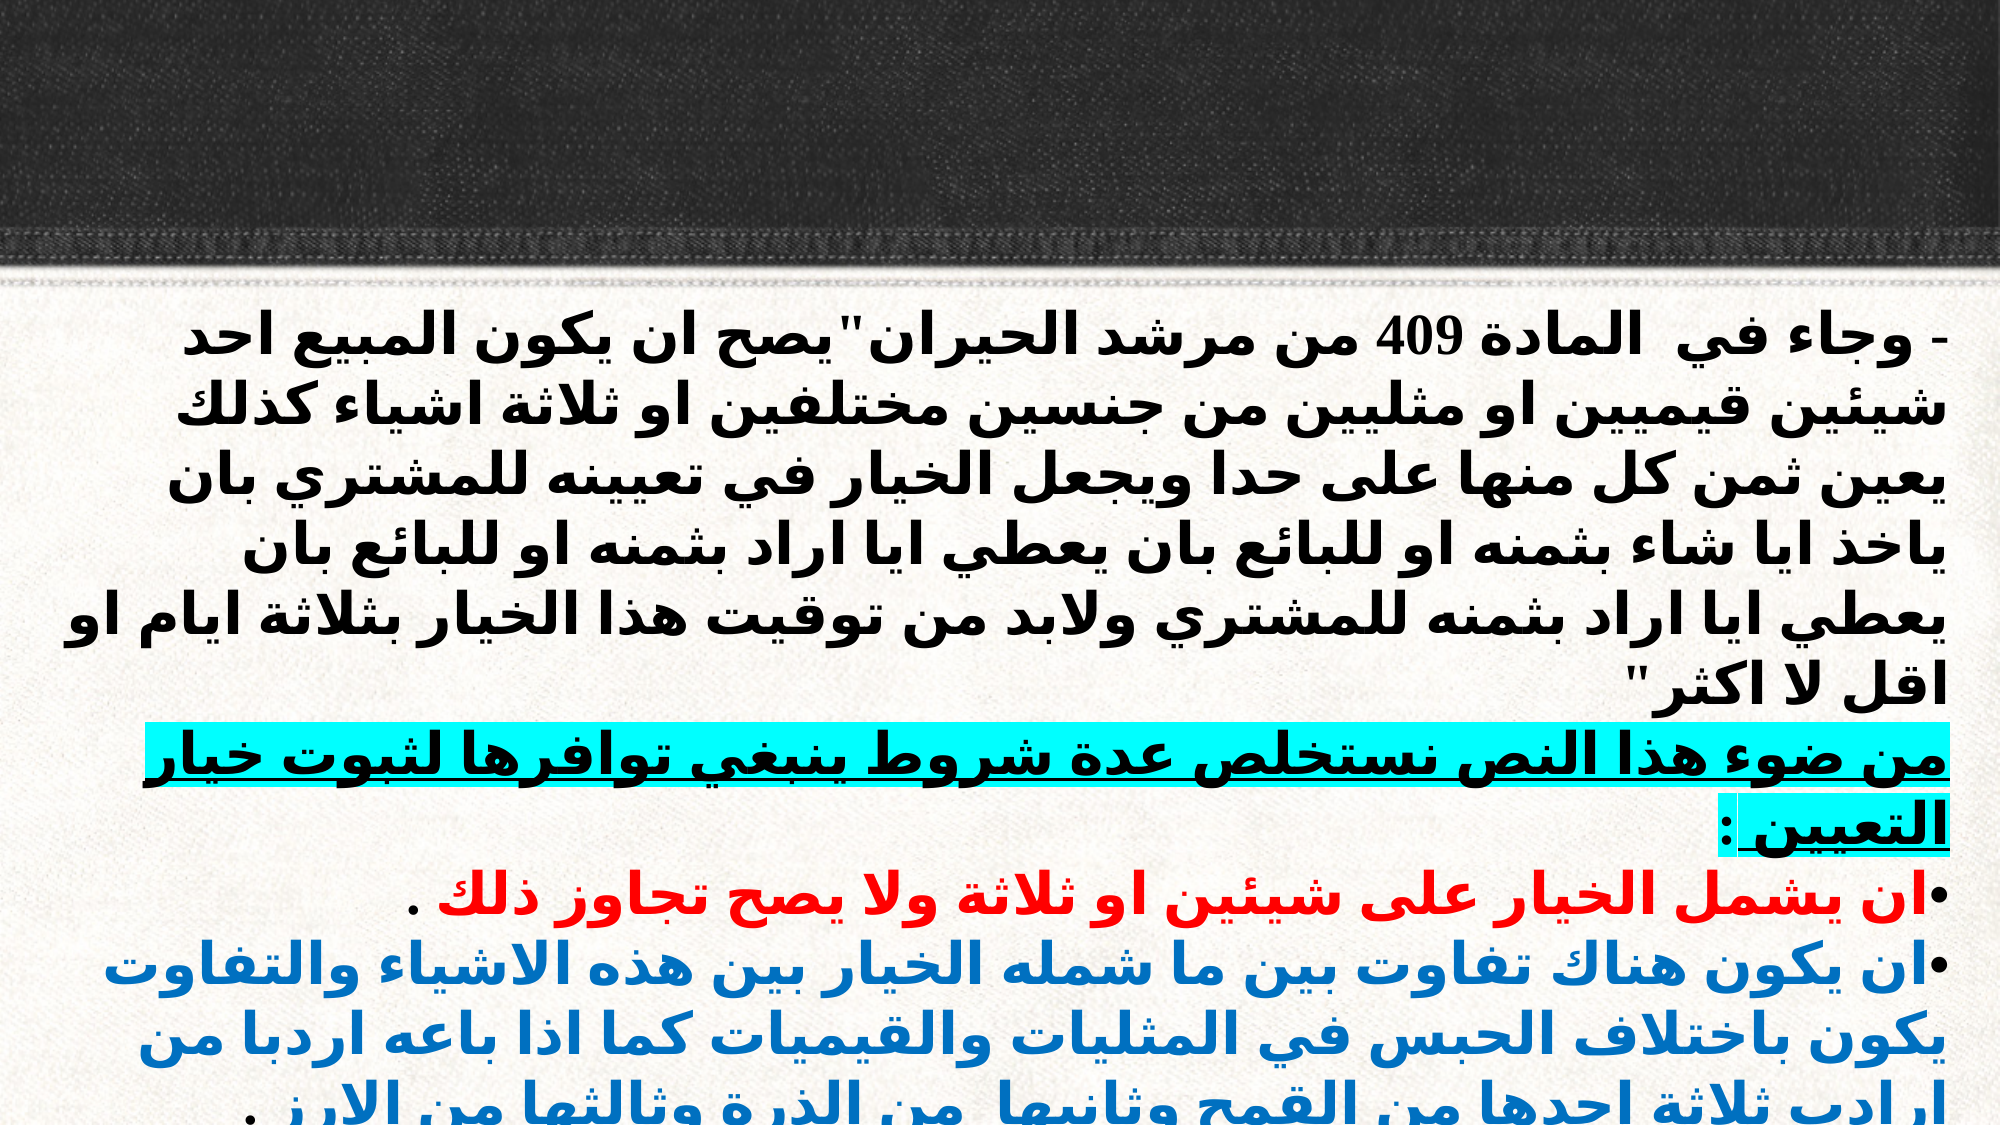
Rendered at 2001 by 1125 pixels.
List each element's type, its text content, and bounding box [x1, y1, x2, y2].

text_box - وجاء في المادة 409 من مرشد الحيران"يصح ان يكون المبيع احد شيئين قيميين او مثليين من جنسين مختلفين او ثلاثة اشياء كذلك يعين ثمن كل منها على حدا ويجعل الخيار في تعيينه للمشتري بان ياخذ ايا شاء بثمنه او للبائع بان يعطي ايا اراد بثمنه او للبائع بان يعطي ايا اراد بثمنه للمشتري ولابد من توقيت هذا الخيار بثلاثة ايام او اقل لا اكثر" من ضوء هذا النص نستخلص عدة شروط ينبغي توافرها لثبوت خيار التعيين : •ان يشمل الخيار على شيئين او ثلاثة ولا يصح تجاوز ذلك . •ان يكون هناك تفاوت بين ما شمله الخيار بين هذه الاشياء والتفاوت يكون باختلاف الحبس في المثليات والقيميات كما اذا باعه اردبا من ارادب ثلاثة احدها من القمح وثانيها من الذرة وثالثها من الارز . •ان تكون الاشياء معينة محددة الثمن . •ان يتم الخيار في مدة معلومة هي ثلاثة ايام او اقل لا اكثر . [49, 289, 1966, 1125]
picture [0, 0, 2000, 1125]
